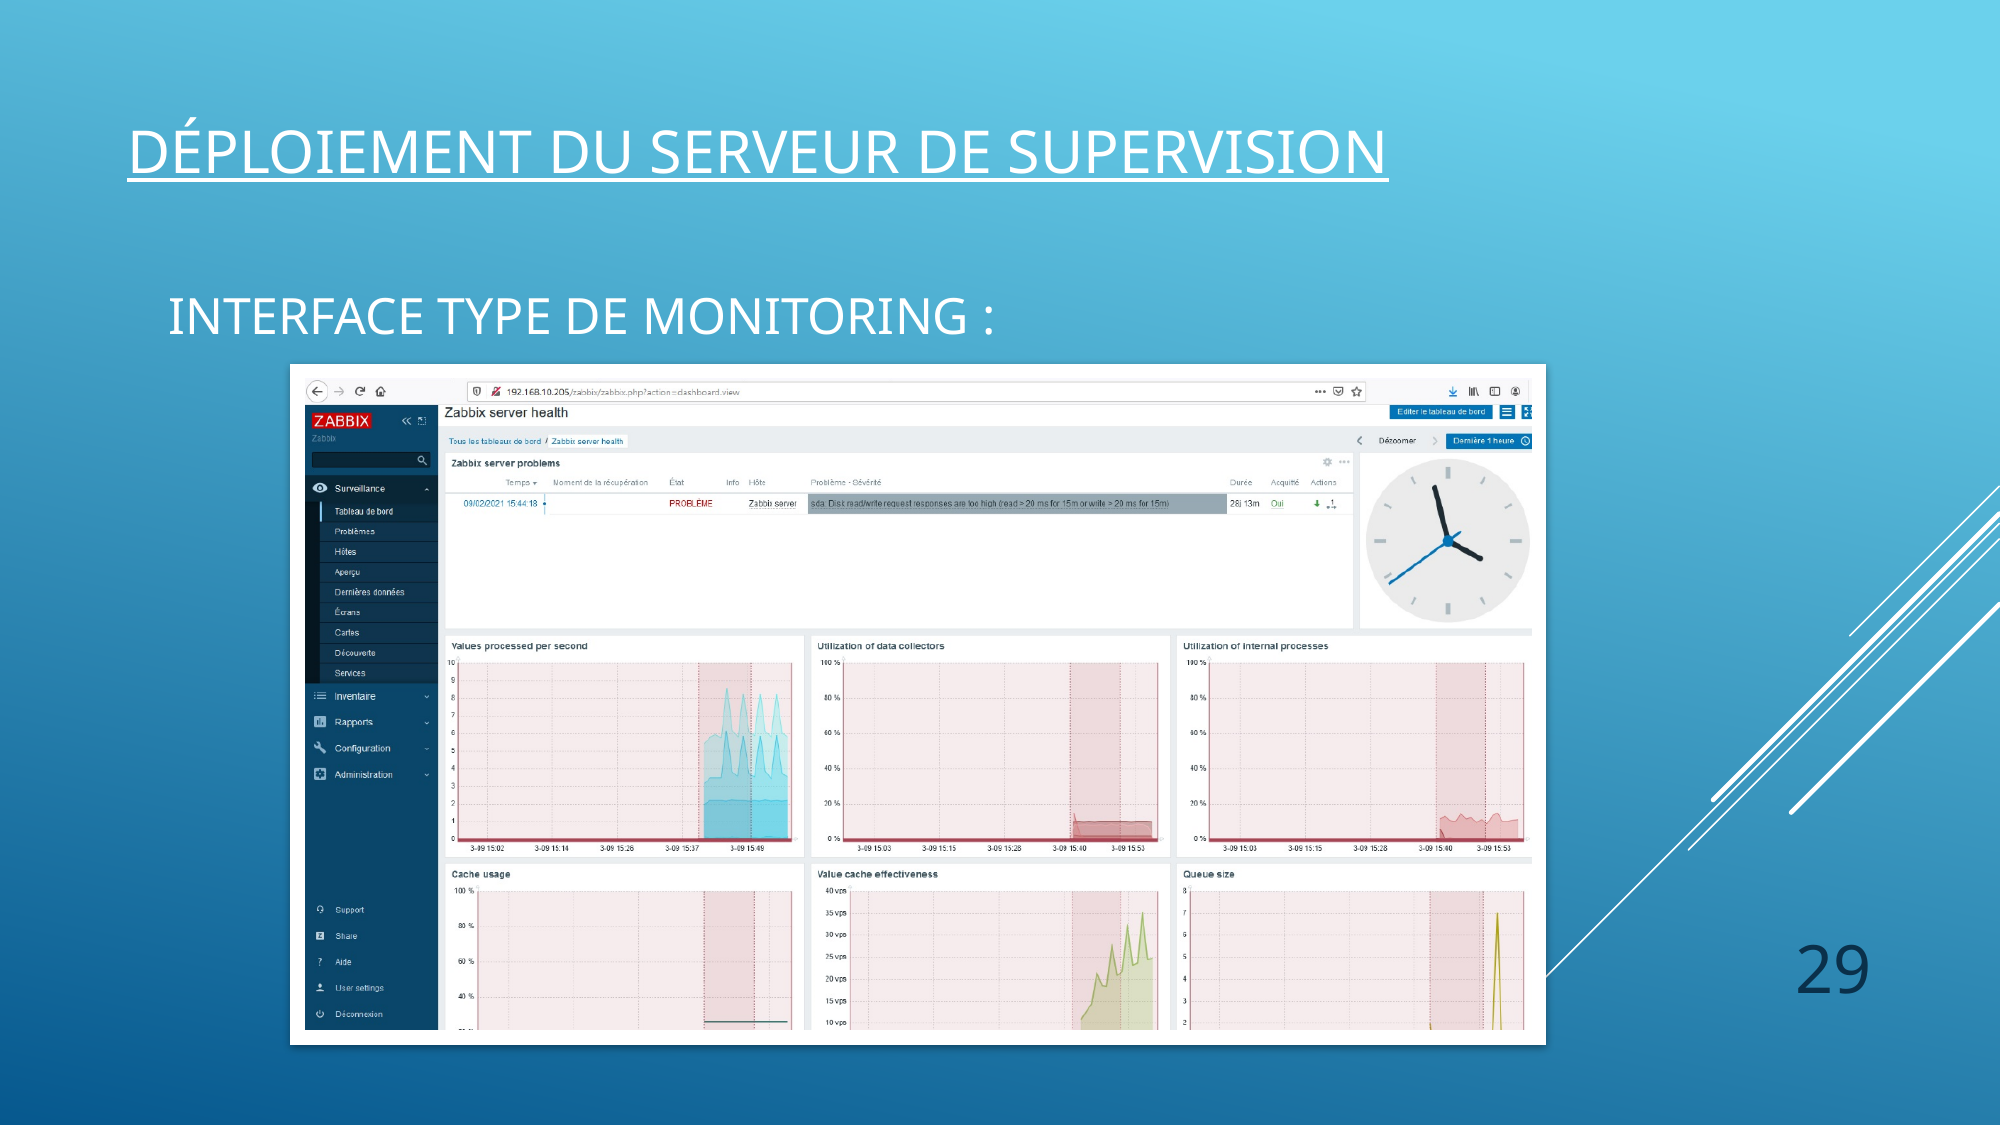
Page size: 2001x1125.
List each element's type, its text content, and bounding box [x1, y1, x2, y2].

slide_number 29 [1700, 915, 1888, 1025]
text_box Interface type de monitoring : [153, 250, 1554, 379]
picture [304, 377, 1532, 1031]
title Déploiement Du serveur de supervision [112, 85, 1534, 214]
